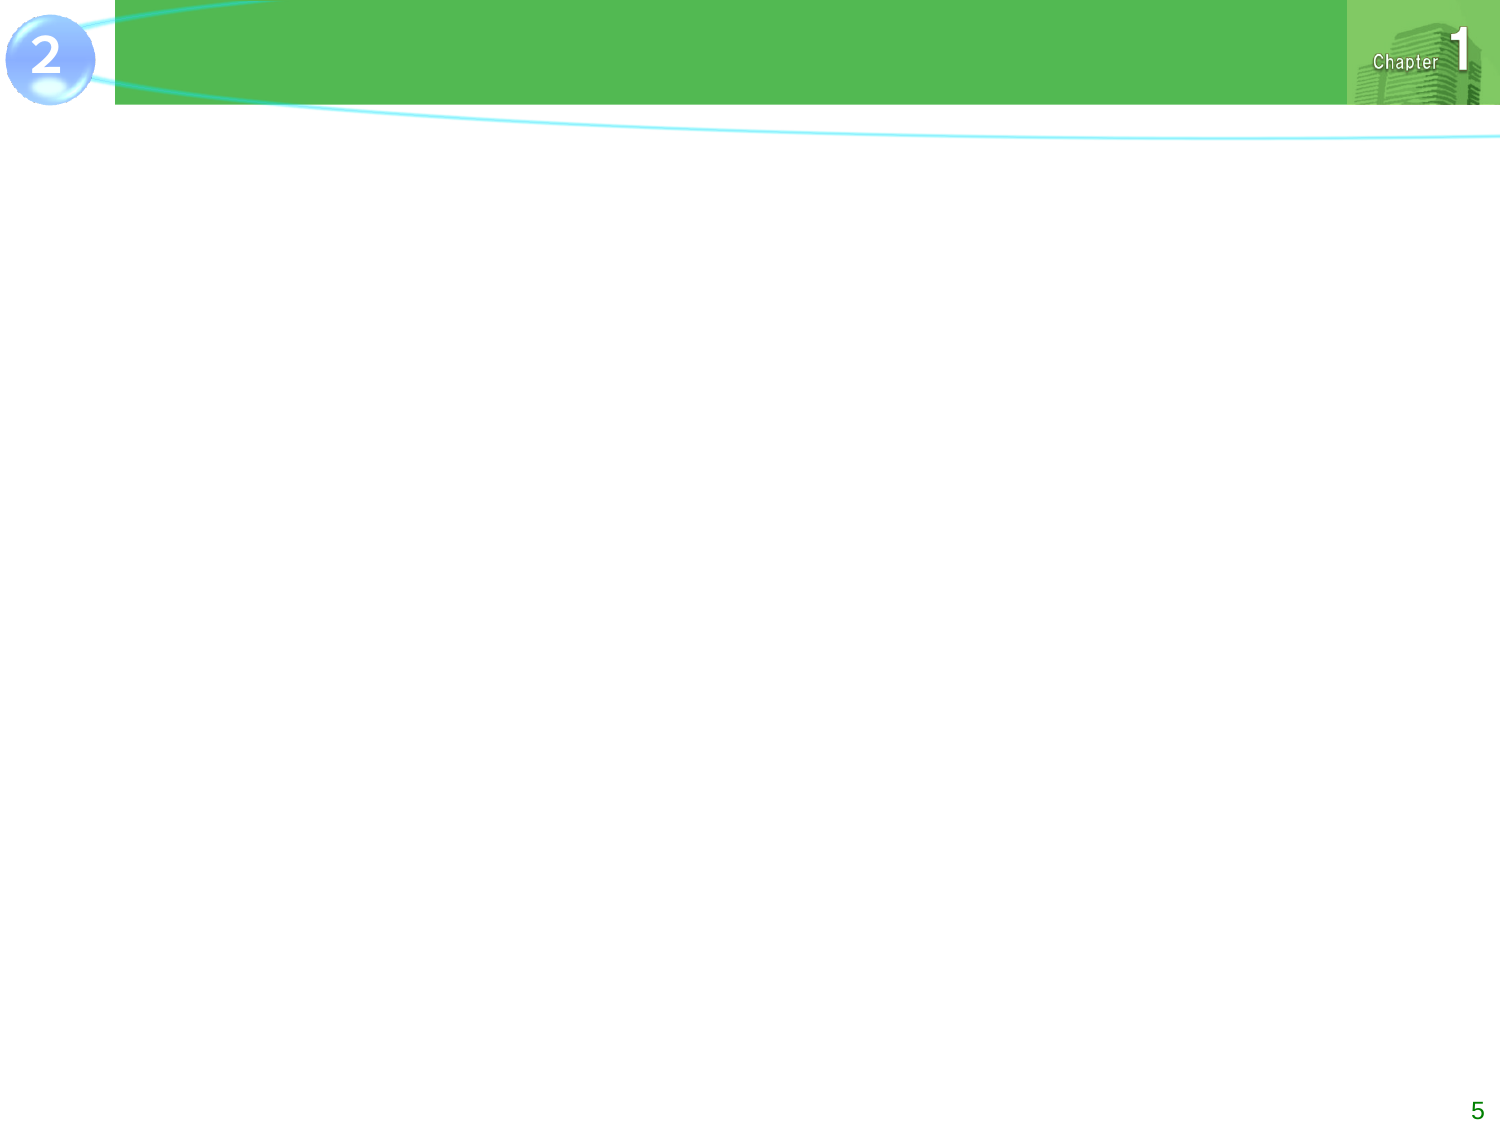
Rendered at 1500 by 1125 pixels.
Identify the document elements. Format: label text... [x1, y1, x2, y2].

slide_number 4 [1340, 1086, 1500, 1125]
picture [1357, 13, 1493, 91]
picture [3, 1, 1500, 142]
text_box ２ [6, 16, 86, 91]
